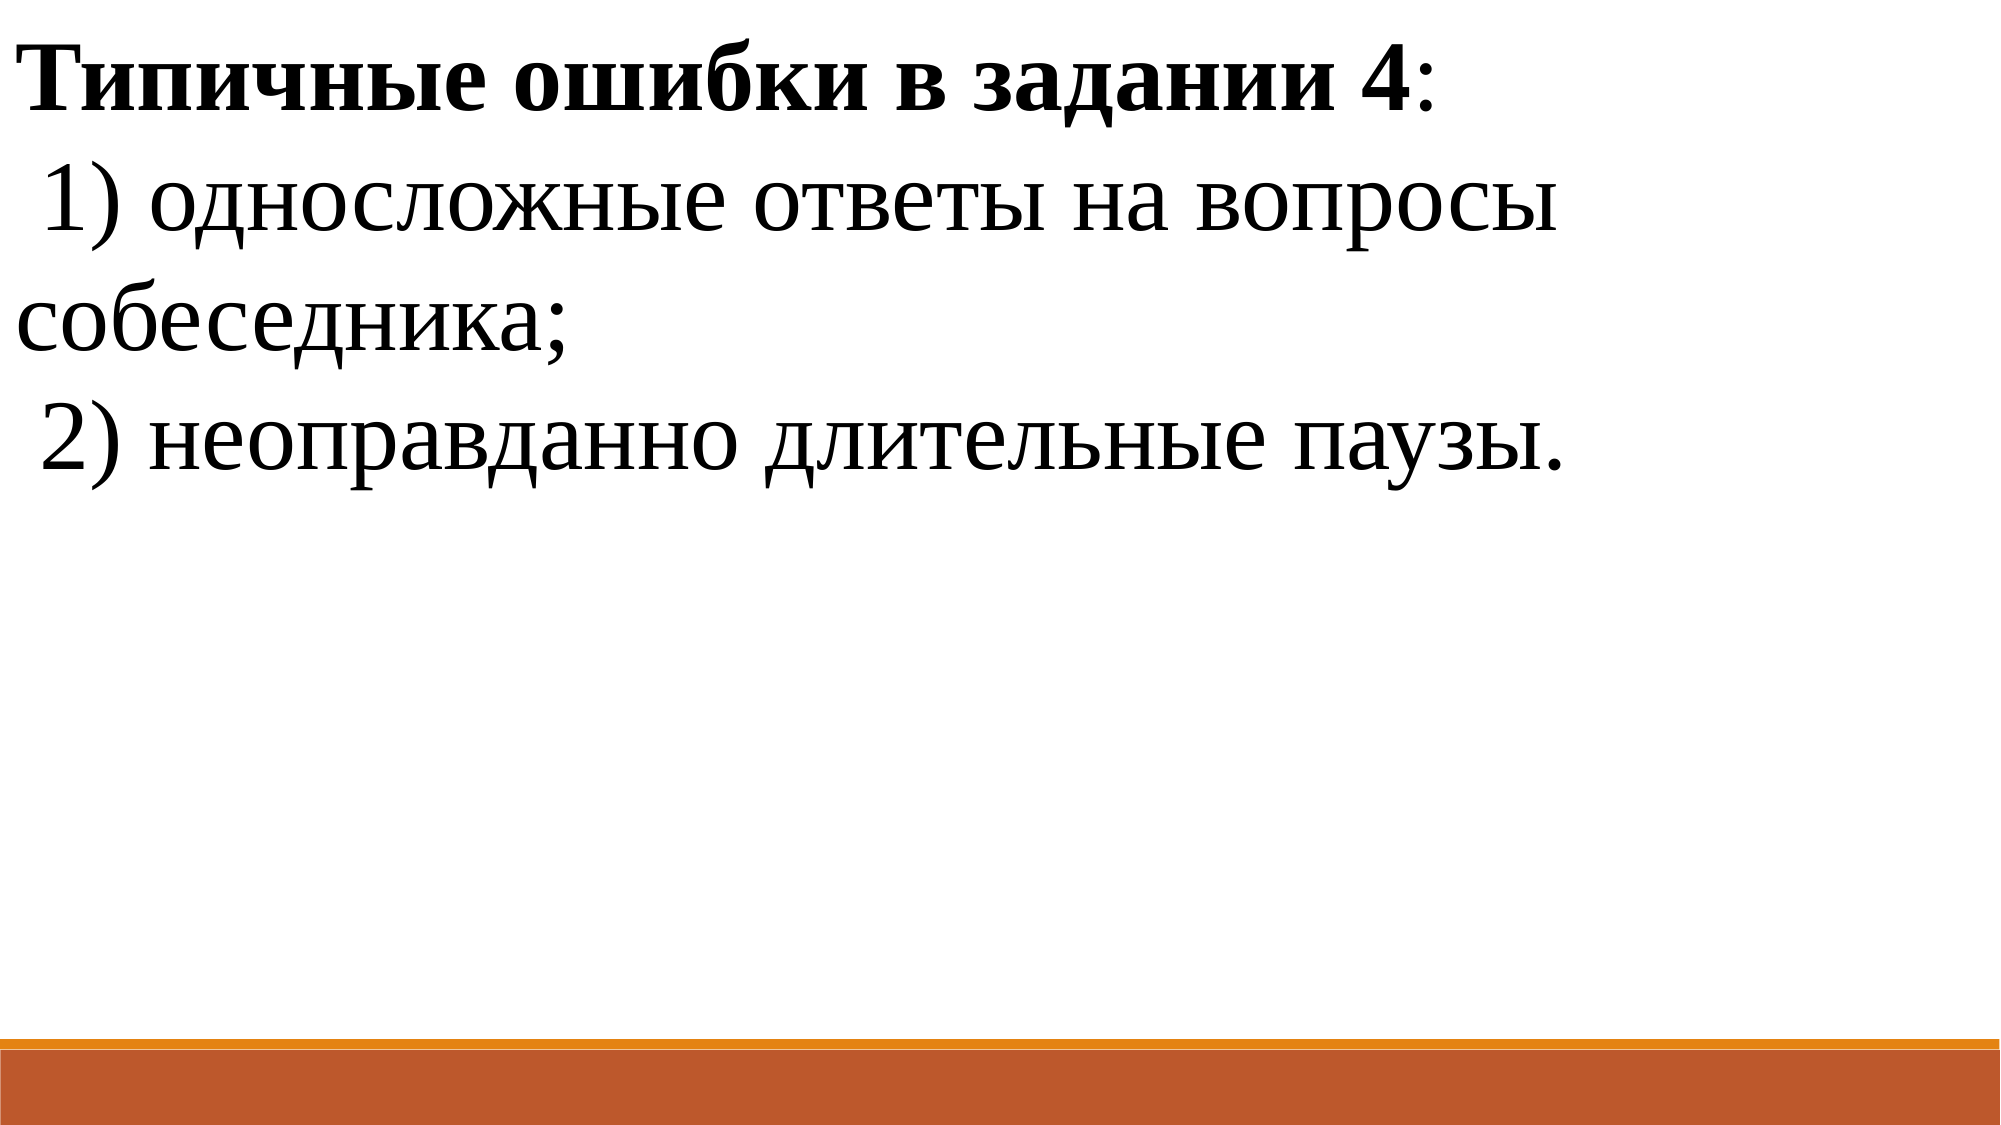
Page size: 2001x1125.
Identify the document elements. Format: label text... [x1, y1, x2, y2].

text_box Типичные ошибки в задании 4: 1) односложные ответы на вопросы собеседника; 2) неоправданно длительные паузы. [0, 2, 2000, 498]
